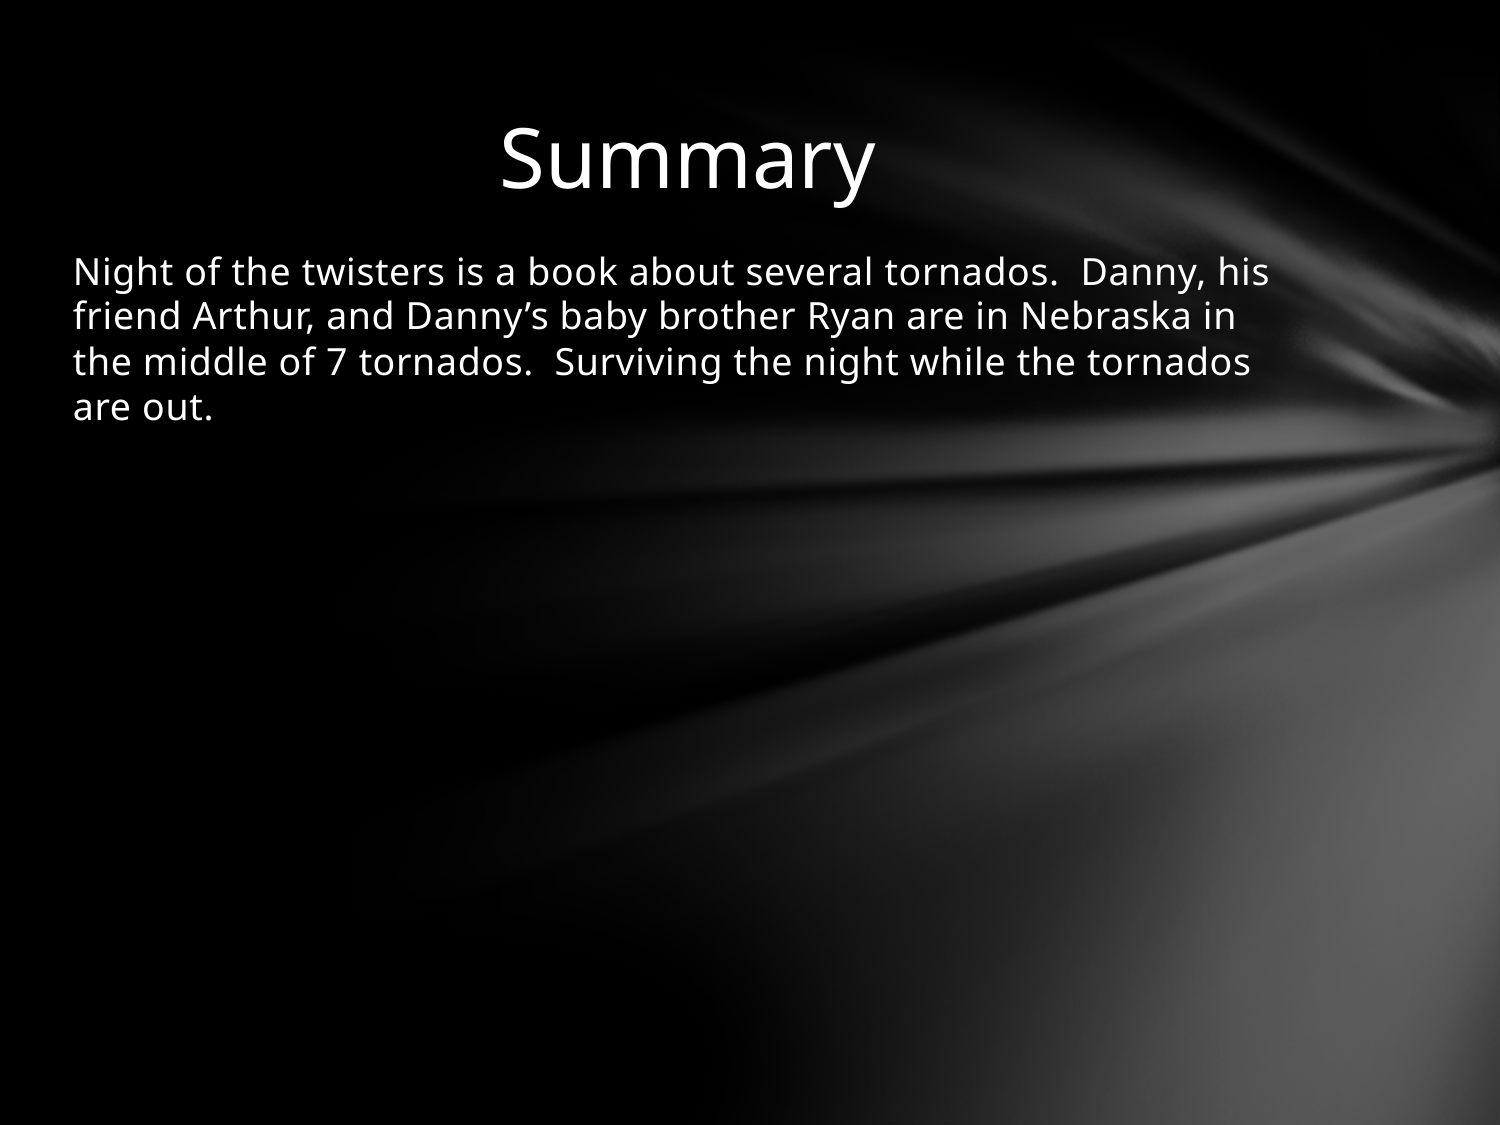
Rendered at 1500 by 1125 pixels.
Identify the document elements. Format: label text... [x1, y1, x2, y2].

title Summary [57, 37, 1318, 213]
list Night of the twisters is a book about several tornados. Danny, his friend Arthur, and Danny’s baby brother Ryan are in Nebraska in the middle of 7 tornados. Surviving the night while the tornados are out. [57, 239, 1318, 1015]
